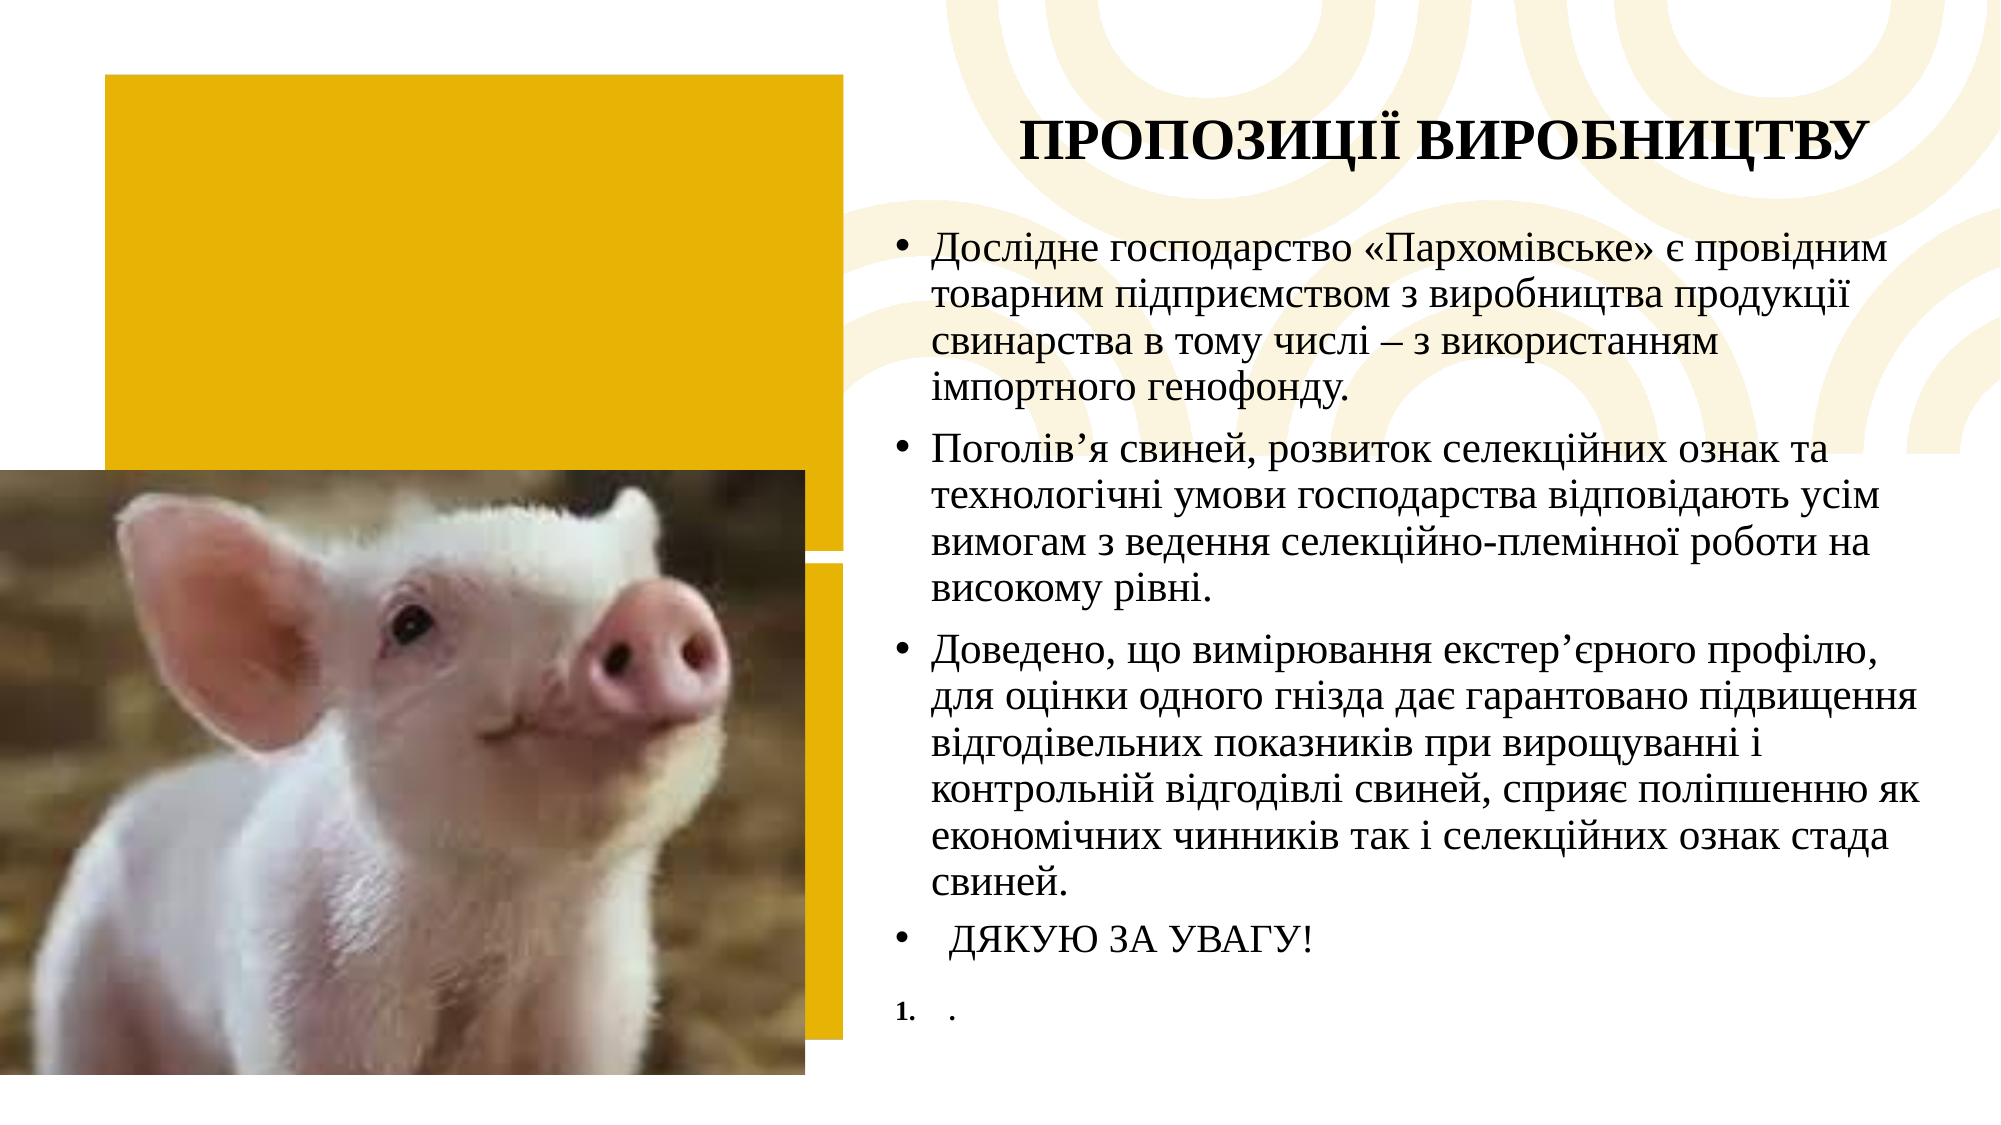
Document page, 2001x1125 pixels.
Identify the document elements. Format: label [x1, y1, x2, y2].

picture [0, 470, 806, 1075]
list [0, 0, 2000, 1125]
